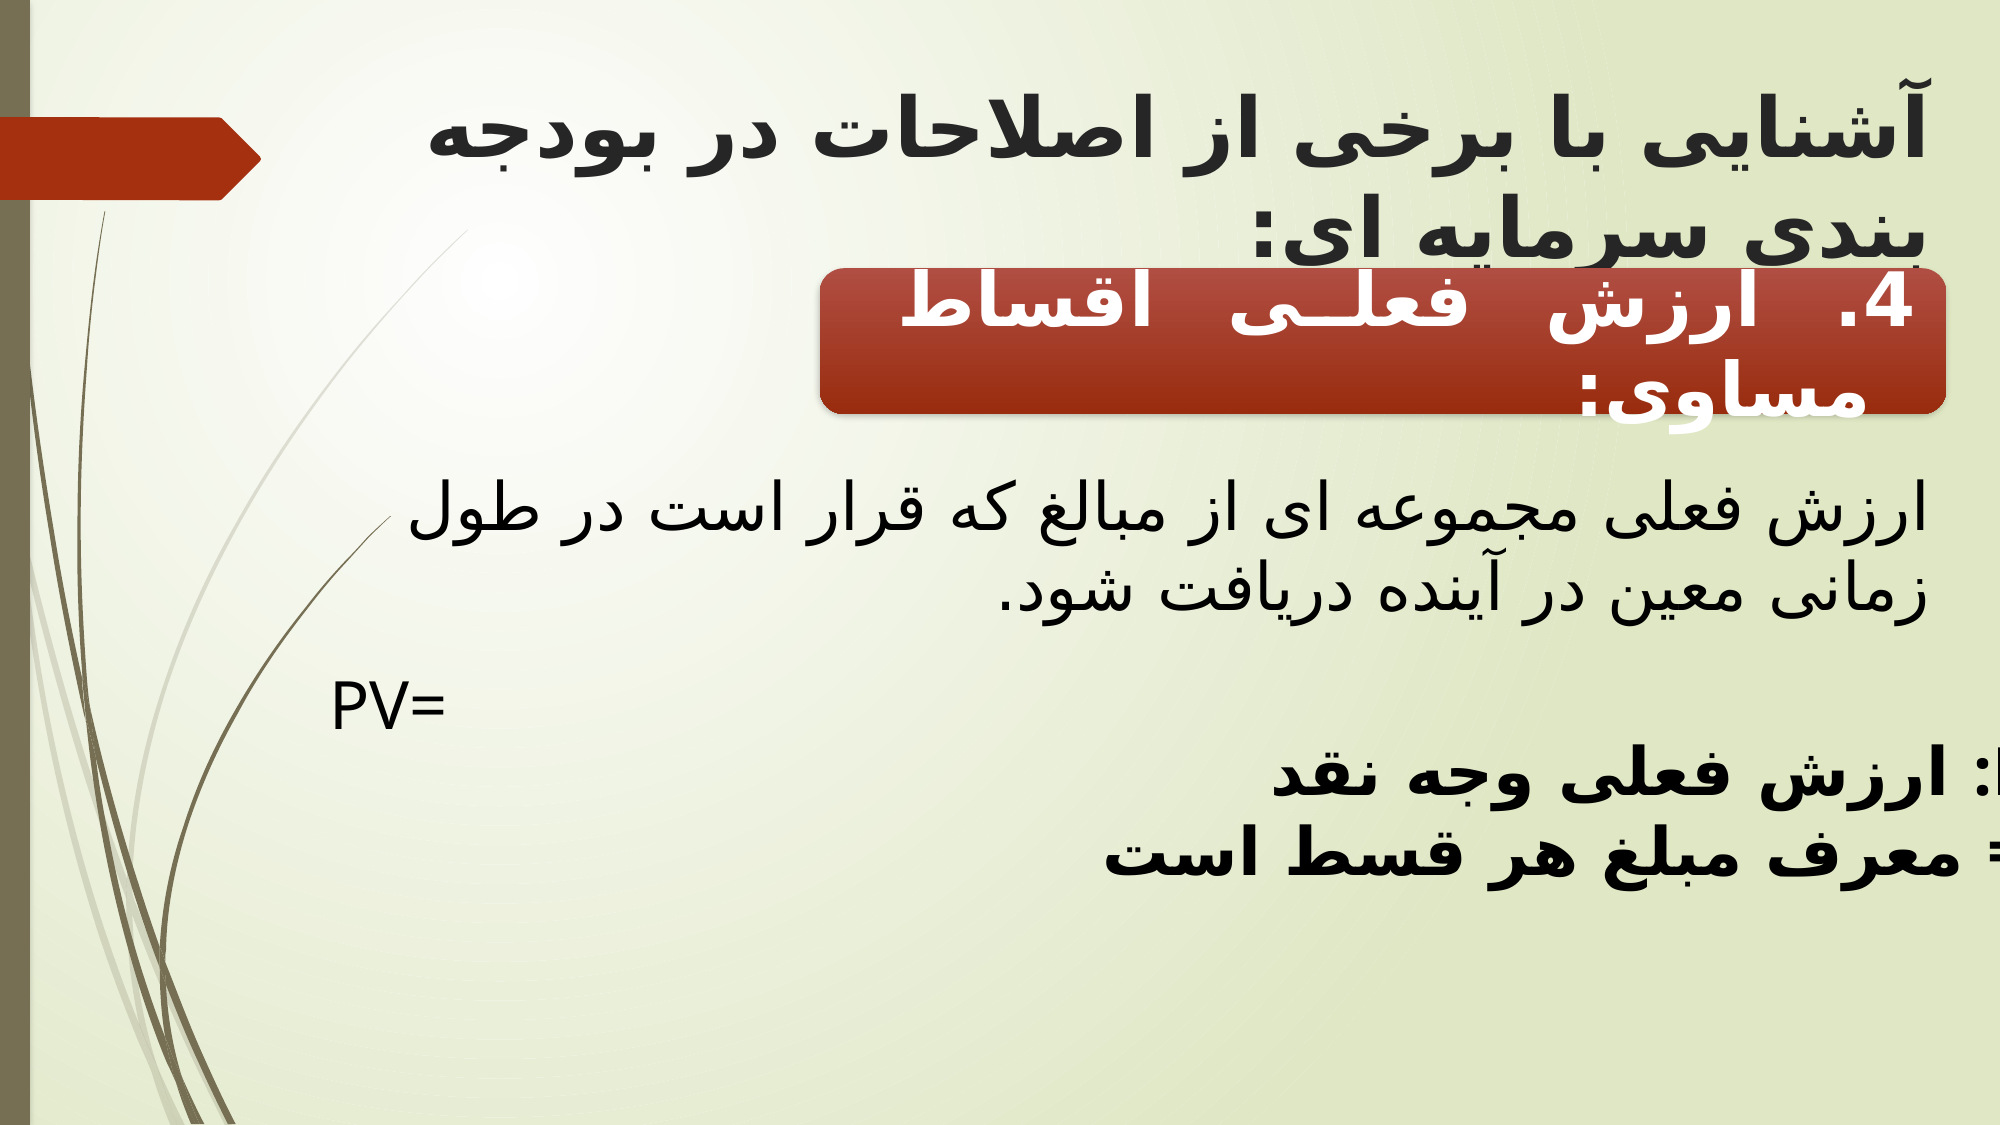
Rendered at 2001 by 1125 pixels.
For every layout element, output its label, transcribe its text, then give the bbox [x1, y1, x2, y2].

text_box ارزش فعلی وجه نقد :Pv معرف مبلغ هر قسط است =A [1087, 721, 2000, 896]
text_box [819, 267, 1947, 415]
text_box ارزش فعلی مجموعه ای از مبالغ که قرار است در طول زمانی معین در آینده دریافت شود. [329, 456, 1947, 631]
title آشنایی با برخی از اصلاحات در بودجه بندی سرمایه ای: [344, 66, 1947, 226]
